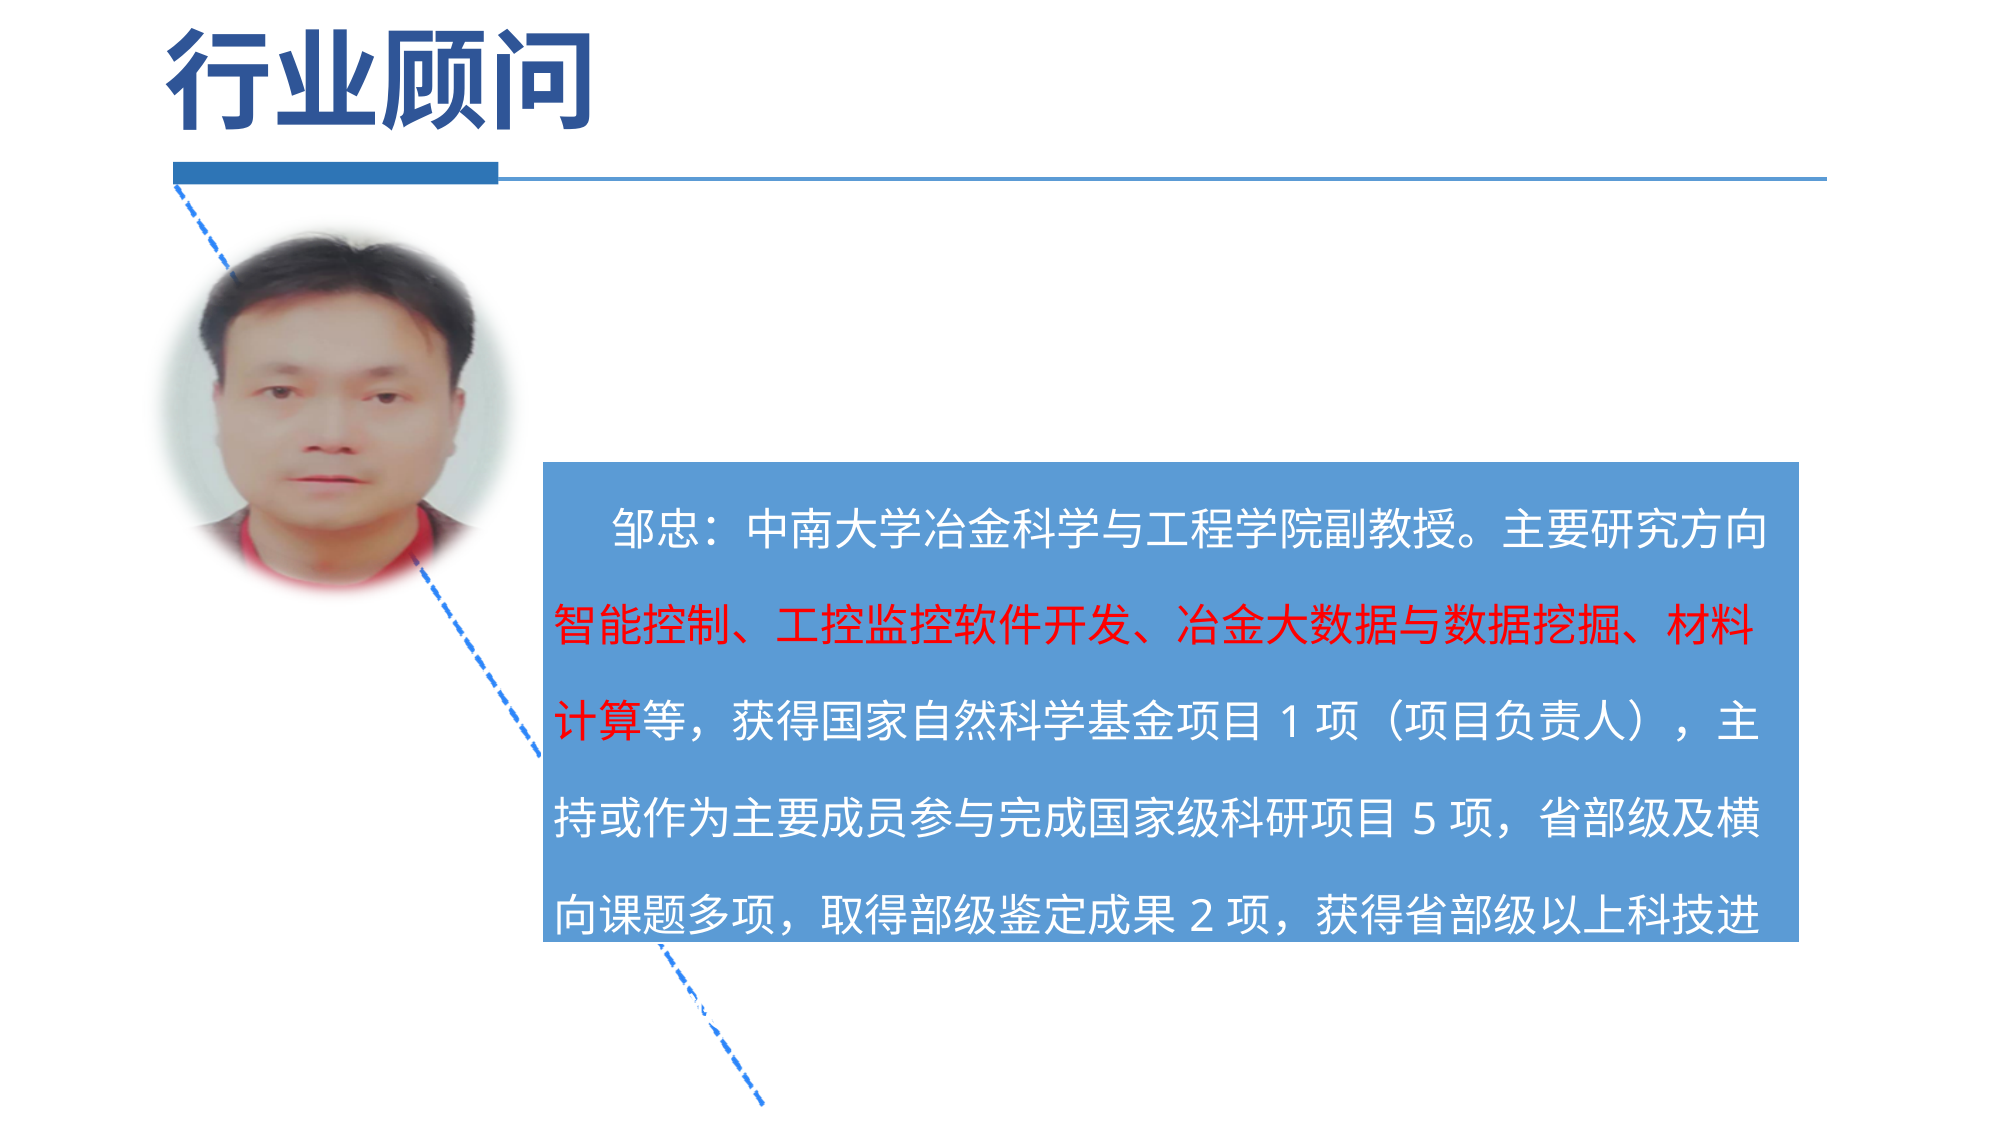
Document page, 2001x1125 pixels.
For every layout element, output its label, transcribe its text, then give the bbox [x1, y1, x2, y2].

table_header 邹忠：中南大学冶金科学与工程学院副教授。主要研究方向智能控制、工控监控软件开发、冶金大数据与数据挖掘、材料计算等，获得国家自然科学基金项目1项（项目负责人），主持或作为主要成员参与完成国家级科研项目5项，省部级及横向课题多项，取得部级鉴定成果2项，获得省部级以上科技进步二等奖3项。申报专利8项，发表学术论文50余篇。 [767, 462, 1799, 942]
picture [138, 184, 767, 1111]
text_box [173, 161, 1827, 185]
text_box 行业顾问 [144, 2, 618, 152]
